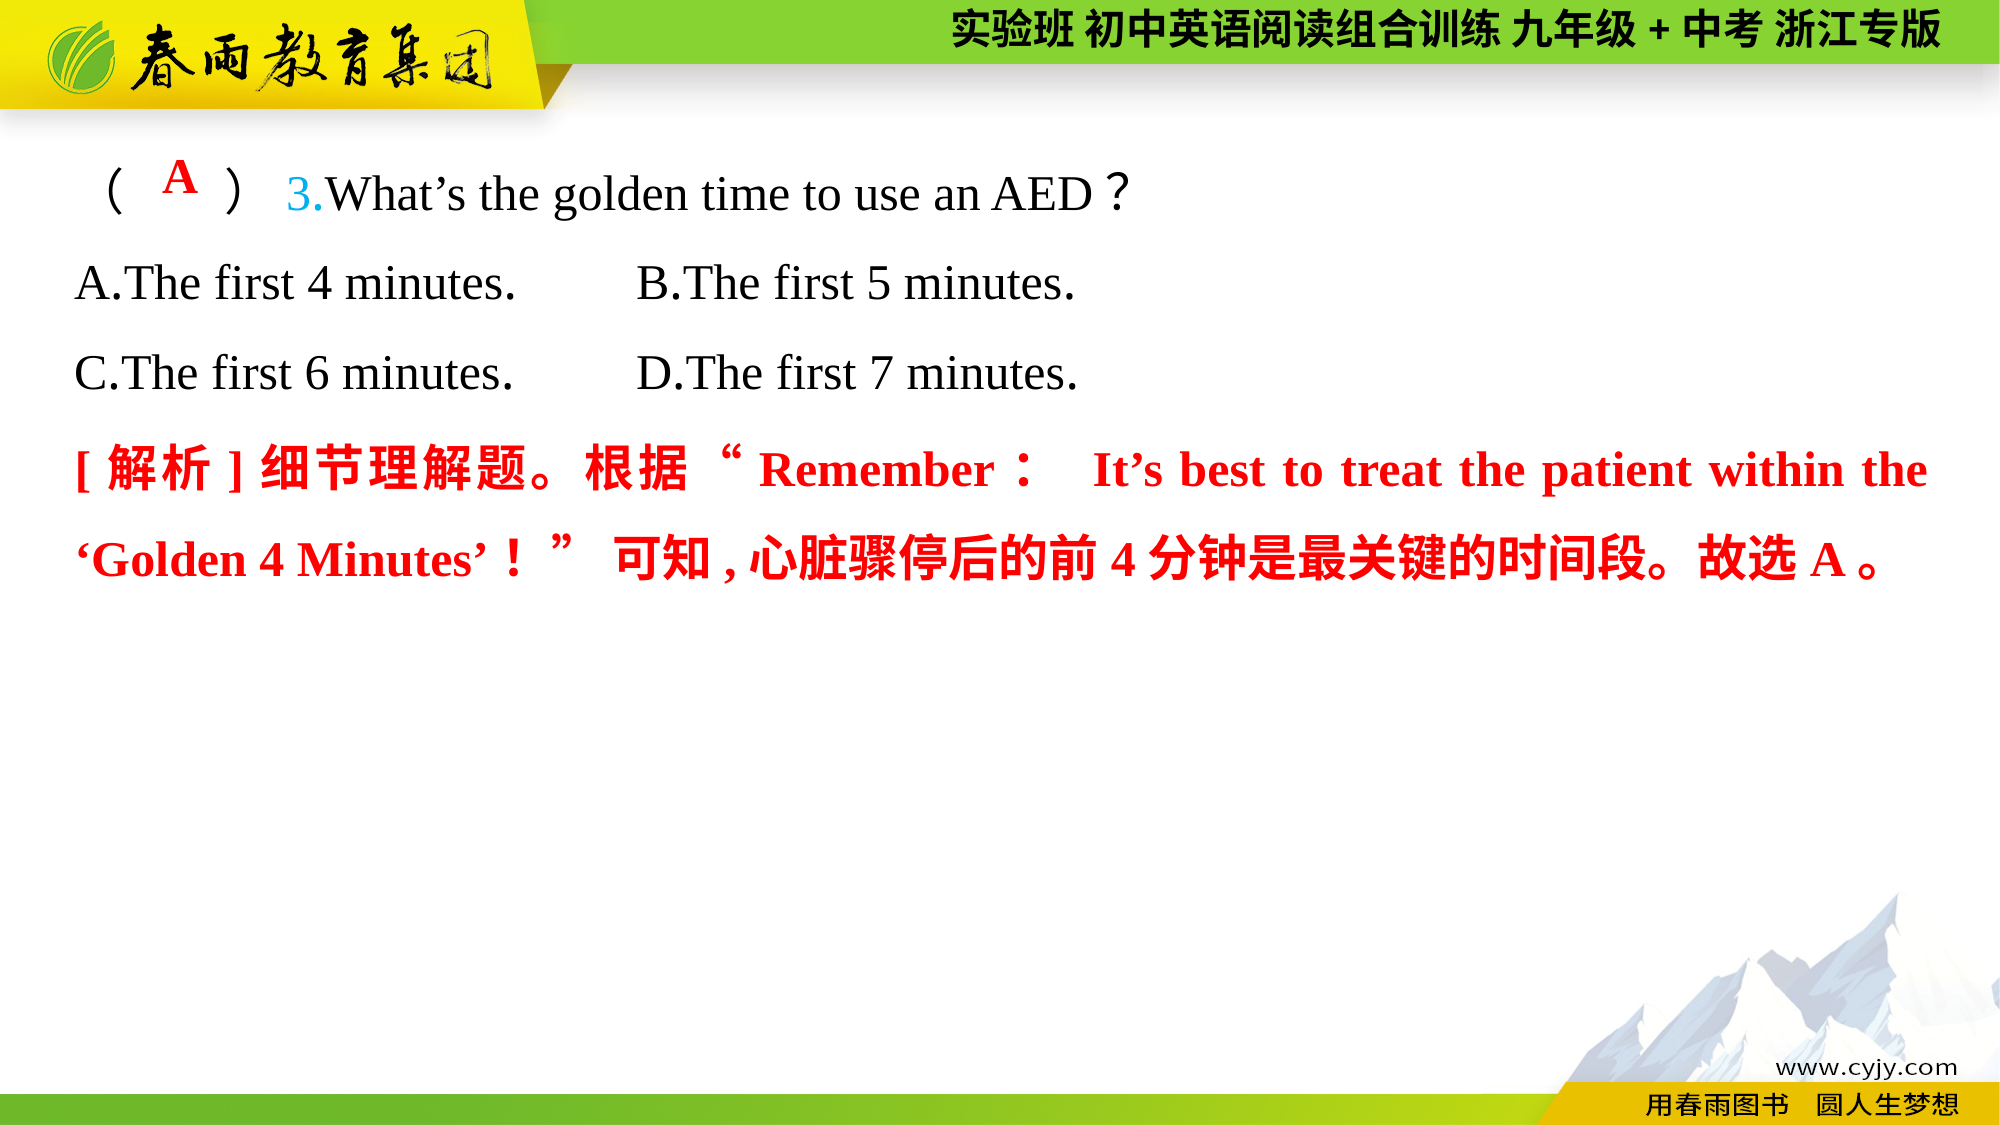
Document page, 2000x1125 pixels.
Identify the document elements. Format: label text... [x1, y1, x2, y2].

text_box [解析]细节理解题。根据“Remember： It’s best to treat the patient within the ‘Golden 4 Minutes’！” 可知,心脏骤停后的前4分钟是最关键的时间段。故选A。 [59, 399, 1944, 595]
picture [0, 0, 2000, 1125]
text_box A [147, 136, 213, 212]
list （ ）3.What’s the golden time to use an AED？ A.The first 4 minutes. B.The first 5 minutes. C.The first 6 minutes. D.The first 7 minutes. [59, 122, 1944, 399]
